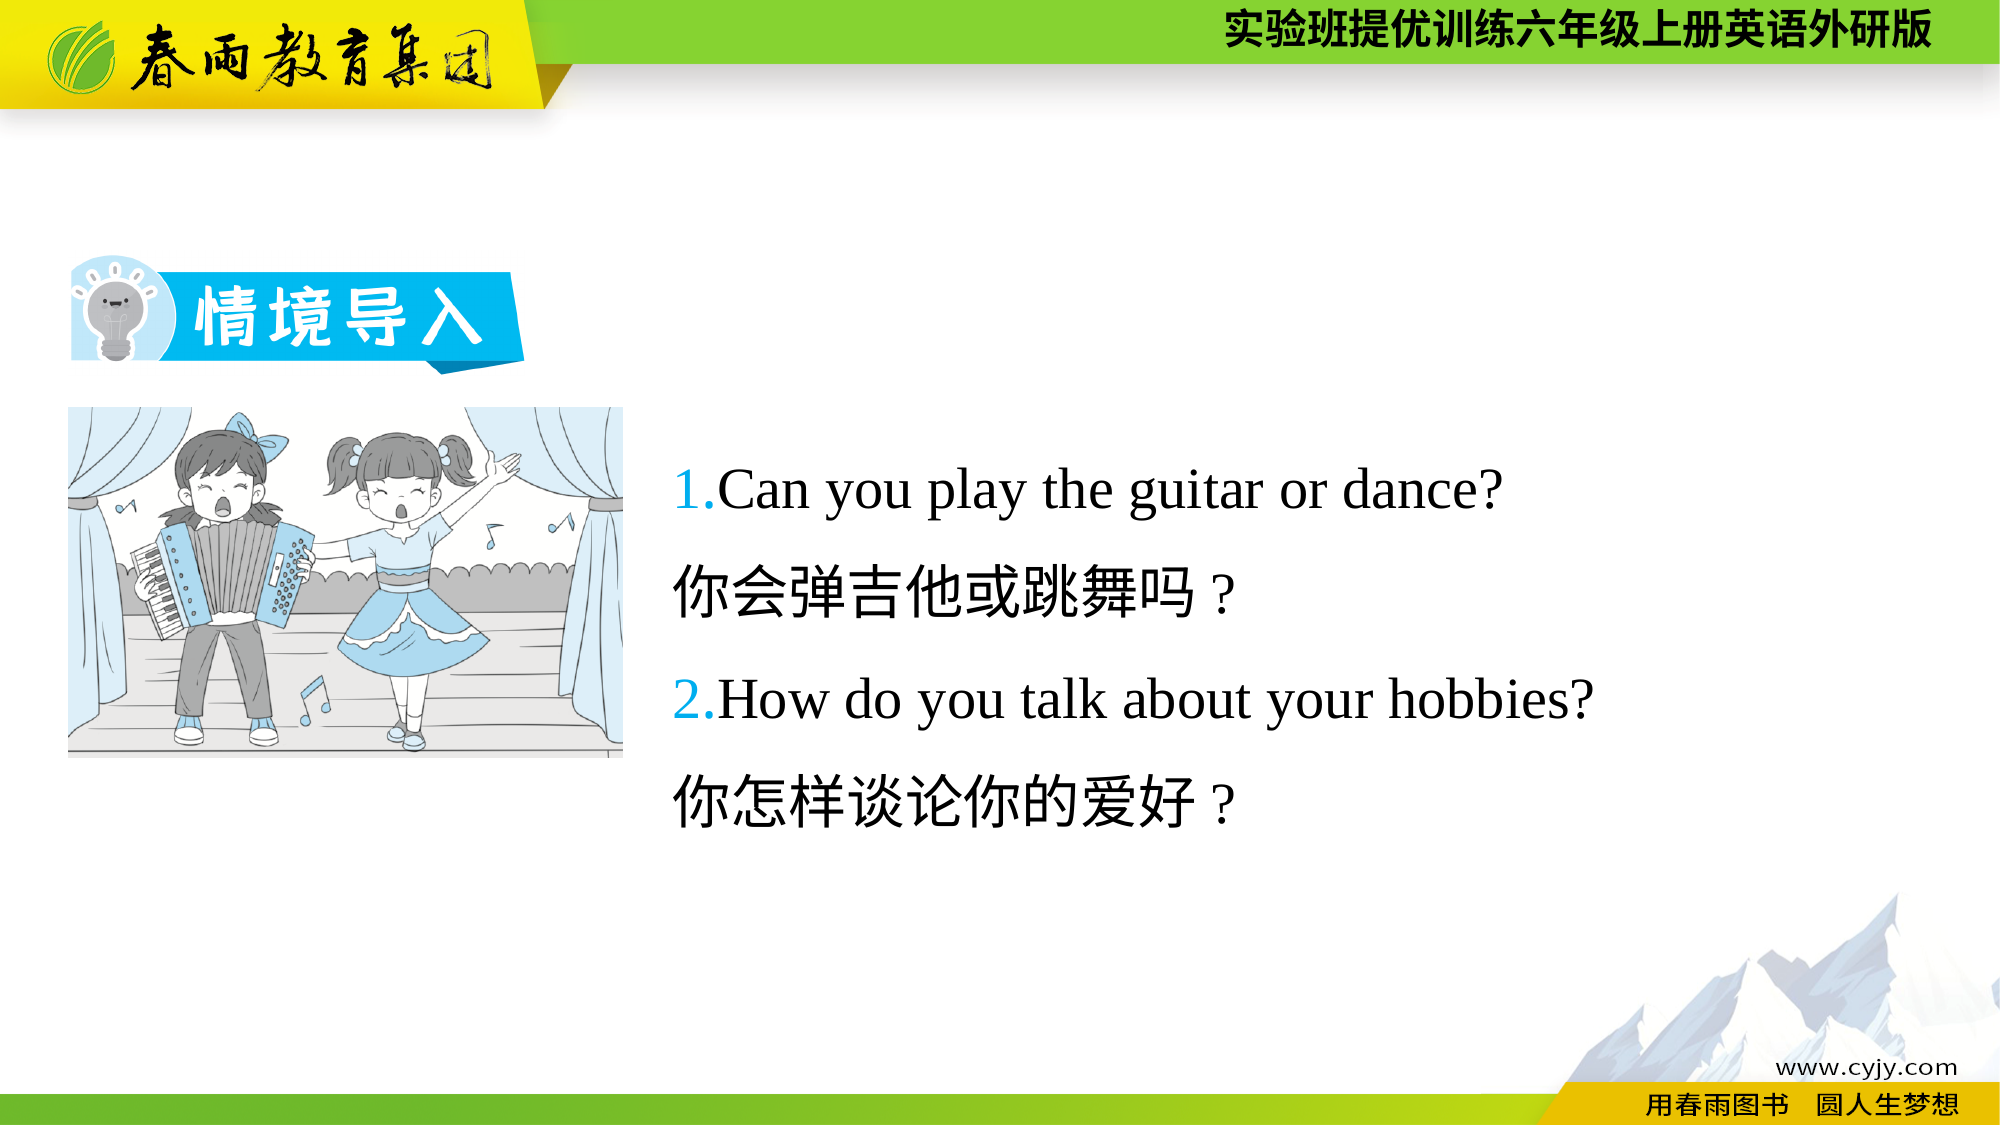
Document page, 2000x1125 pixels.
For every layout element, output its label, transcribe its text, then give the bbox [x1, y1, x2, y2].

list 1.Can you play the guitar or dance? 你会弹吉他或跳舞吗? 2.How do you talk about your hobbies? 你怎样谈论你的爱好? [657, 407, 1944, 834]
picture [0, 0, 2000, 1125]
